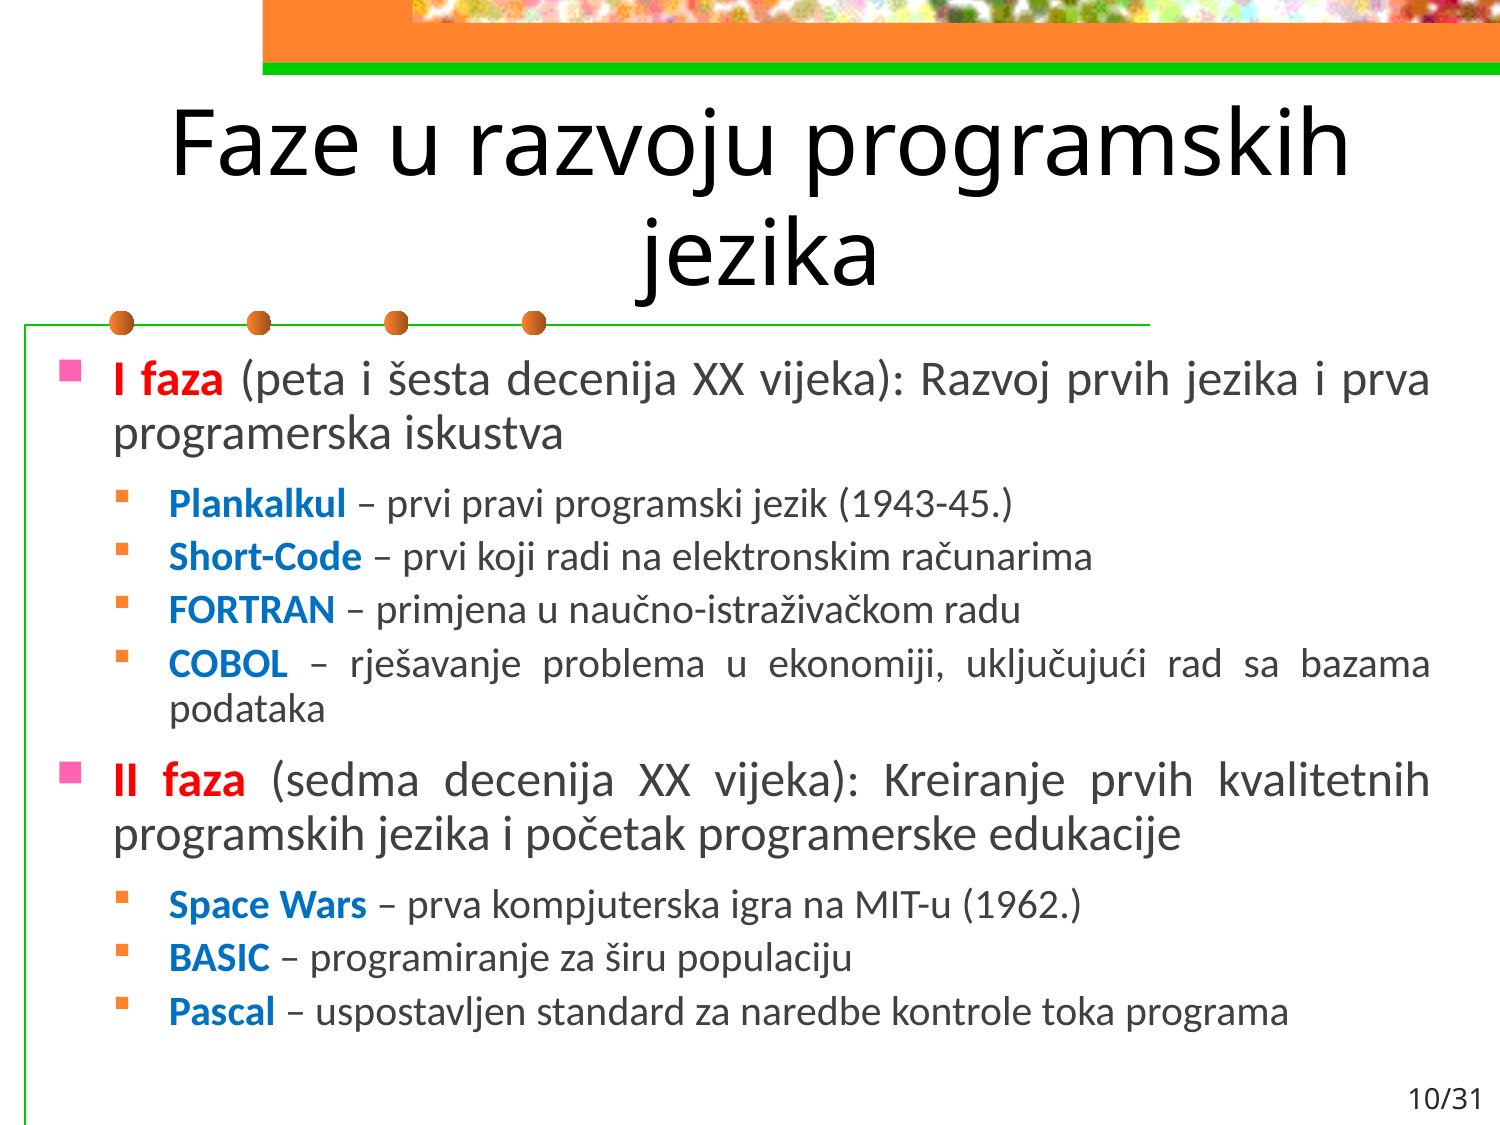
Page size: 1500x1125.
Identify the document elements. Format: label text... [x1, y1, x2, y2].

text_box 10/31 [1374, 1072, 1500, 1123]
list I faza (peta i šesta decenija XX vijeka): Razvoj prvih jezika i prva programerska iskustva Plankalkul – prvi pravi programski jezik (1943-45.) Short-Code – prvi koji radi na elektronskim računarima FORTRAN – primjena u naučno-istraživačkom radu COBOL – rješavanje problema u ekonomiji, uključujući rad sa bazama podataka II faza (sedma decenija XX vijeka): Kreiranje prvih kvalitetnih programskih jezika i početak programerske edukacije Space Wars – prva kompjuterska igra na MIT-u (1962.) BASIC – programiranje za širu populaciju Pascal – uspostavljen standard za naredbe kontrole toka programa [41, 344, 1447, 1106]
picture [412, 0, 1500, 23]
title Faze u razvoju programskih jezika [41, 99, 1483, 288]
